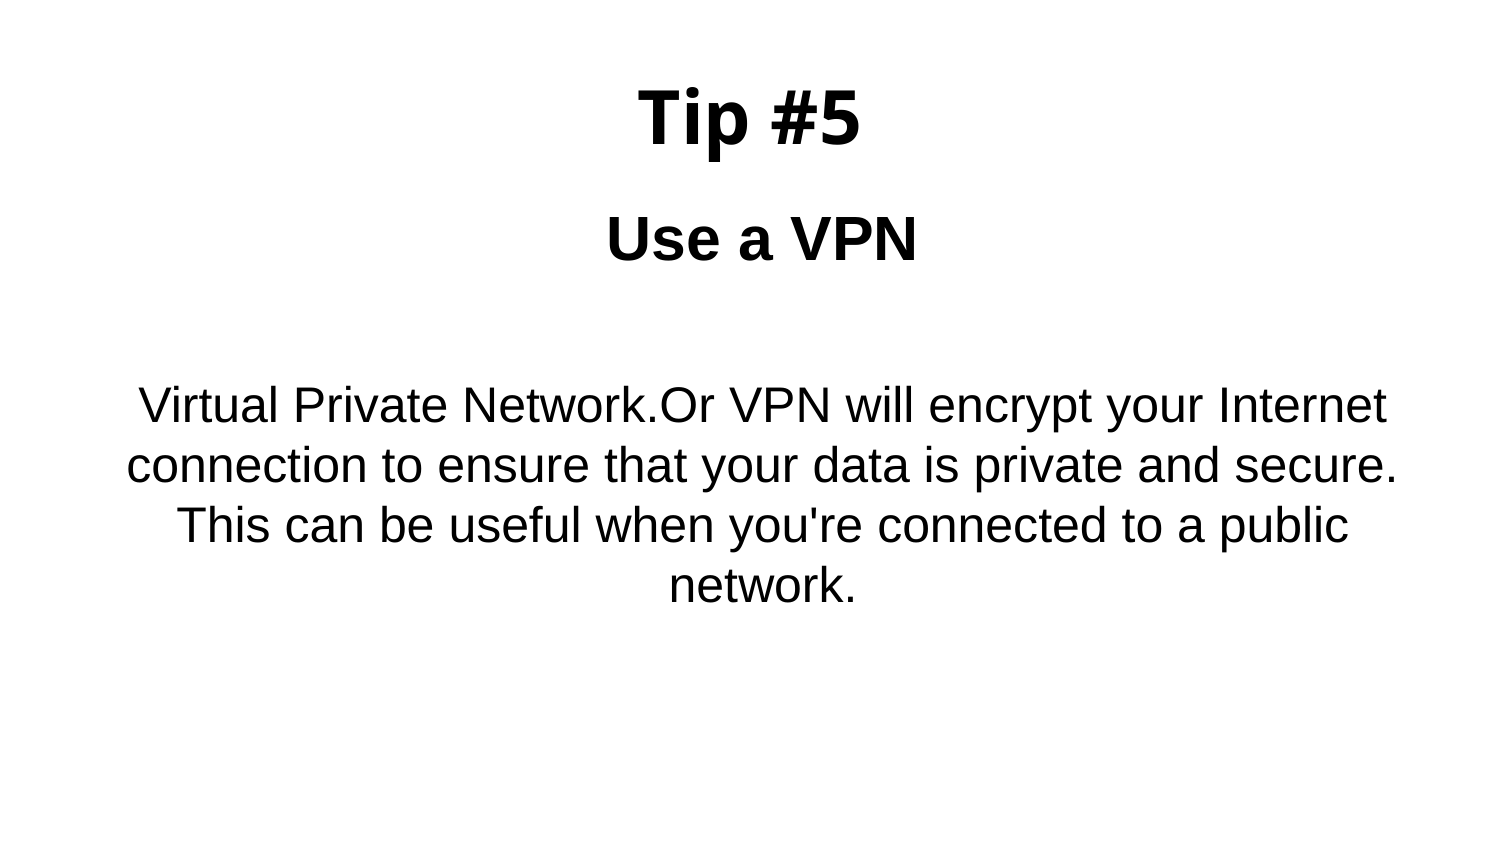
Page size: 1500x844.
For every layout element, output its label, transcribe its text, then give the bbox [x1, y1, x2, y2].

title Tip #5 [75, 33, 1425, 175]
list Use a VPN Virtual Private Network.Or VPN will encrypt your Internet connection to ensure that your data is private and secure. This can be useful when you're connected to a public network. [101, 183, 1425, 762]
